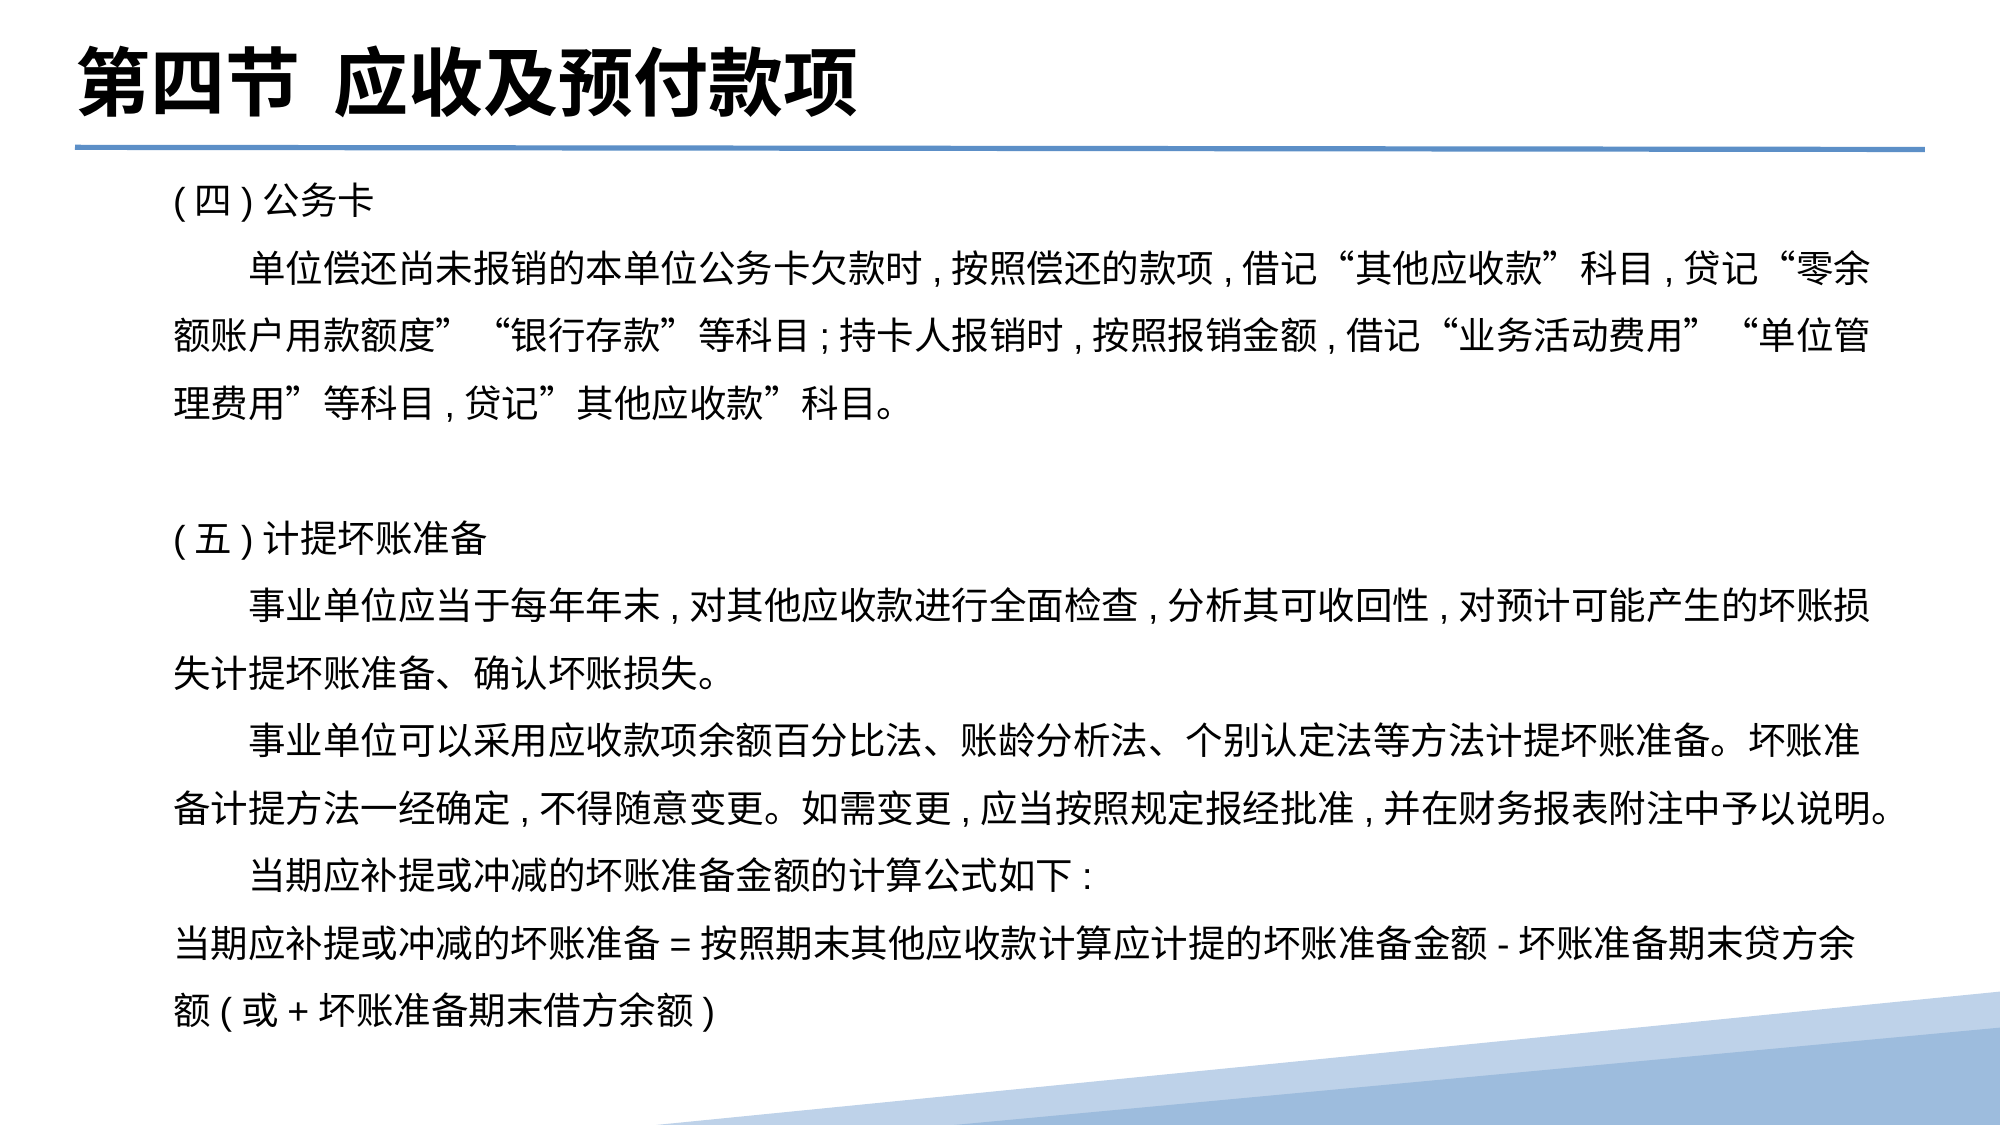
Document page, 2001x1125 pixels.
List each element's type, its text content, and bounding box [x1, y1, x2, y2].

text_box 第四节 应收及预付款项 [75, 24, 1925, 125]
text_box (四)公务卡 单位偿还尚未报销的本单位公务卡欠款时,按照偿还的款项,借记“其他应收款”科目,贷记“零余额账户用款额度”“银行存款”等科目;持卡人报销时,按照报销金额,借记“业务活动费用”“单位管理费用”等科目,贷记”其他应收款”科目。 (五)计提坏账准备 事业单位应当于每年年末,对其他应收款进行全面检查,分析其可收回性,对预计可能产生的坏账损失计提坏账准备、确认坏账损失。 事业单位可以采用应收款项余额百分比法、账龄分析法、个别认定法等方法计提坏账准备。坏账准备计提方法一经确定,不得随意变更。如需变更,应当按照规定报经批准,并在财务报表附注中予以说明。 当期应补提或冲减的坏账准备金额的计算公式如下: 当期应补提或冲减的坏账准备=按照期末其他应收款计算应计提的坏账准备金额-坏账准备期末贷方余额(或+坏账准备期末借方余额) [158, 150, 1892, 1090]
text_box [656, 991, 2000, 1125]
